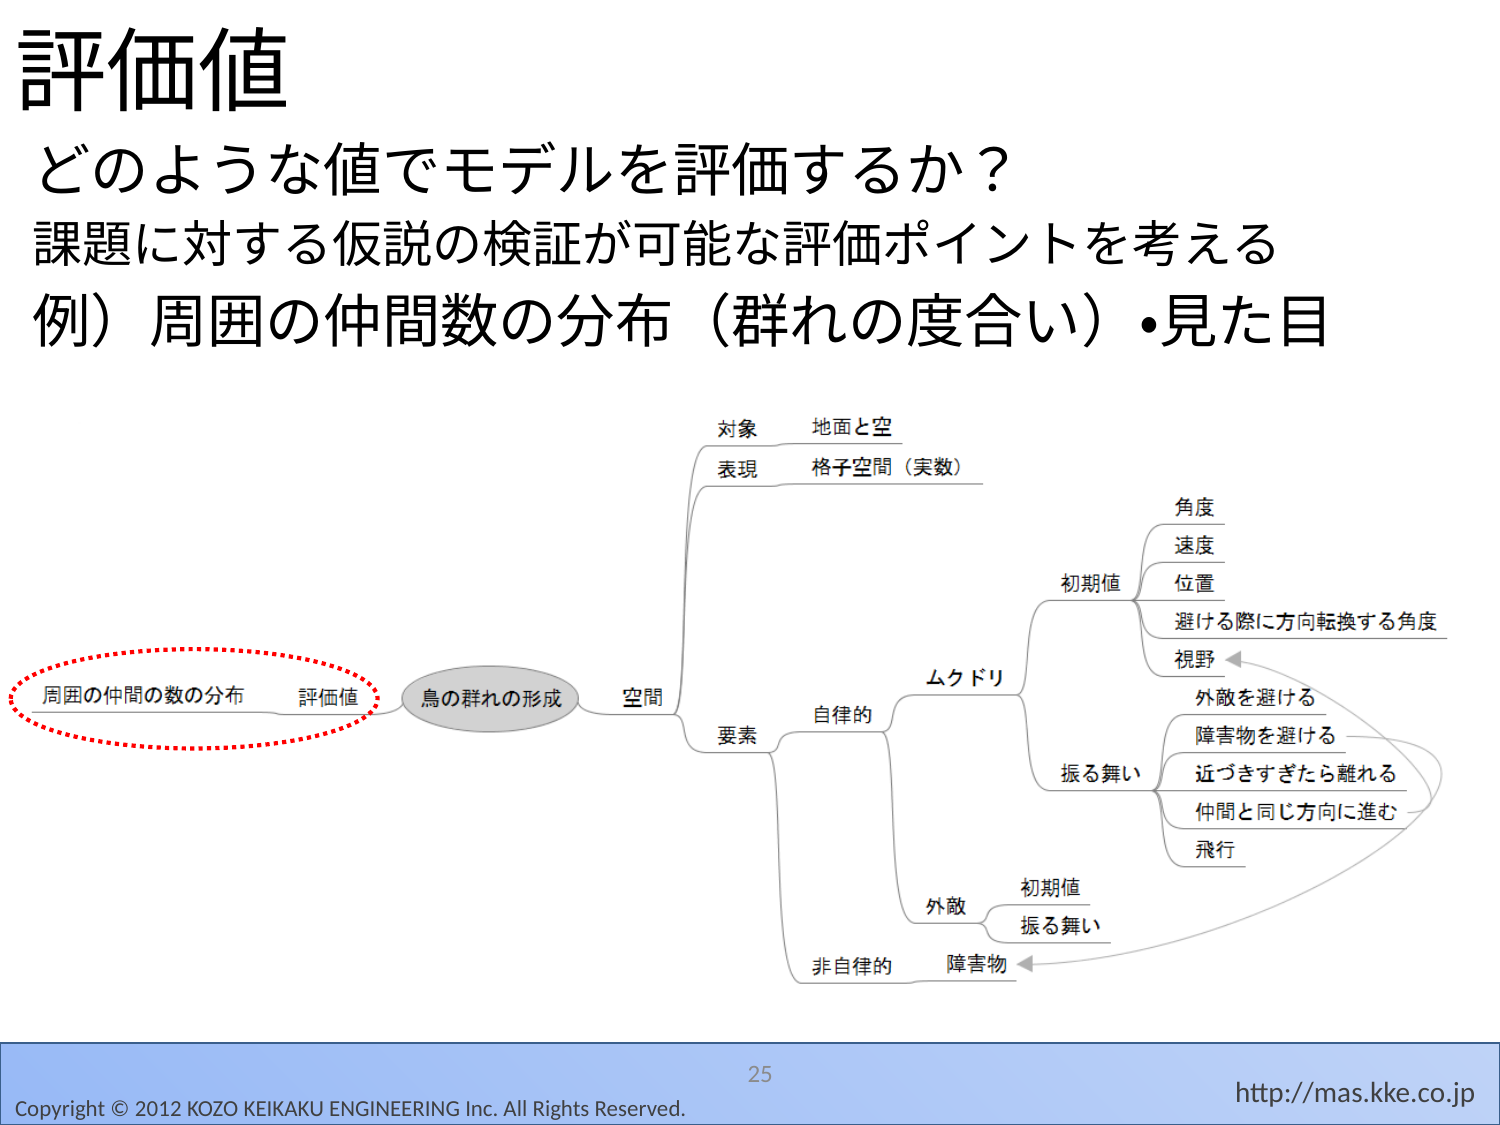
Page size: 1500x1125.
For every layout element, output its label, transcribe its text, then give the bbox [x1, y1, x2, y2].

footer Copyright © 2012 KOZO KEIKAKU ENGINEERING Inc. All Rights Reserved. [0, 1088, 988, 1125]
title 評価値 [0, 4, 1350, 132]
picture [10, 382, 1483, 1015]
slide_number 25 [653, 1042, 868, 1103]
list どのような値でモデルを評価するか？ 課題に対する仮説の検証が可能な評価ポイントを考える 例）周囲の仲間数の分布（群れの度合い）・見た目 [17, 125, 1368, 381]
